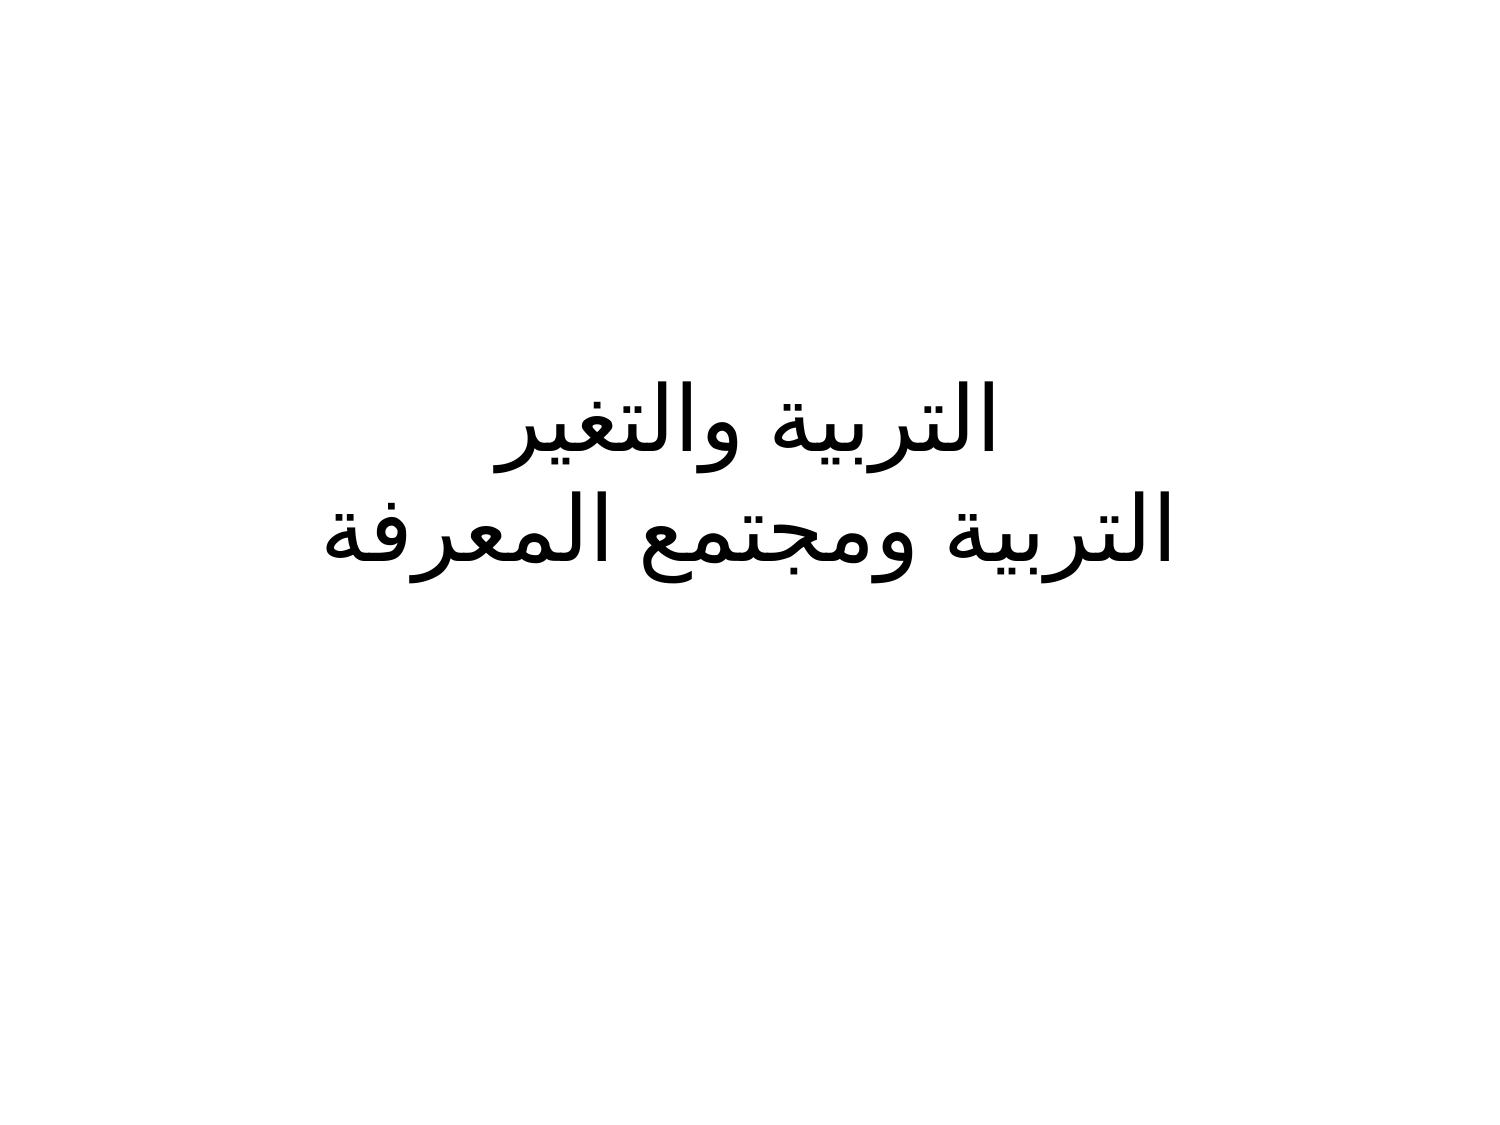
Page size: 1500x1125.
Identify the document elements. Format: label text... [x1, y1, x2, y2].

title التربية والتغير التربية ومجتمع المعرفة [112, 349, 1388, 591]
